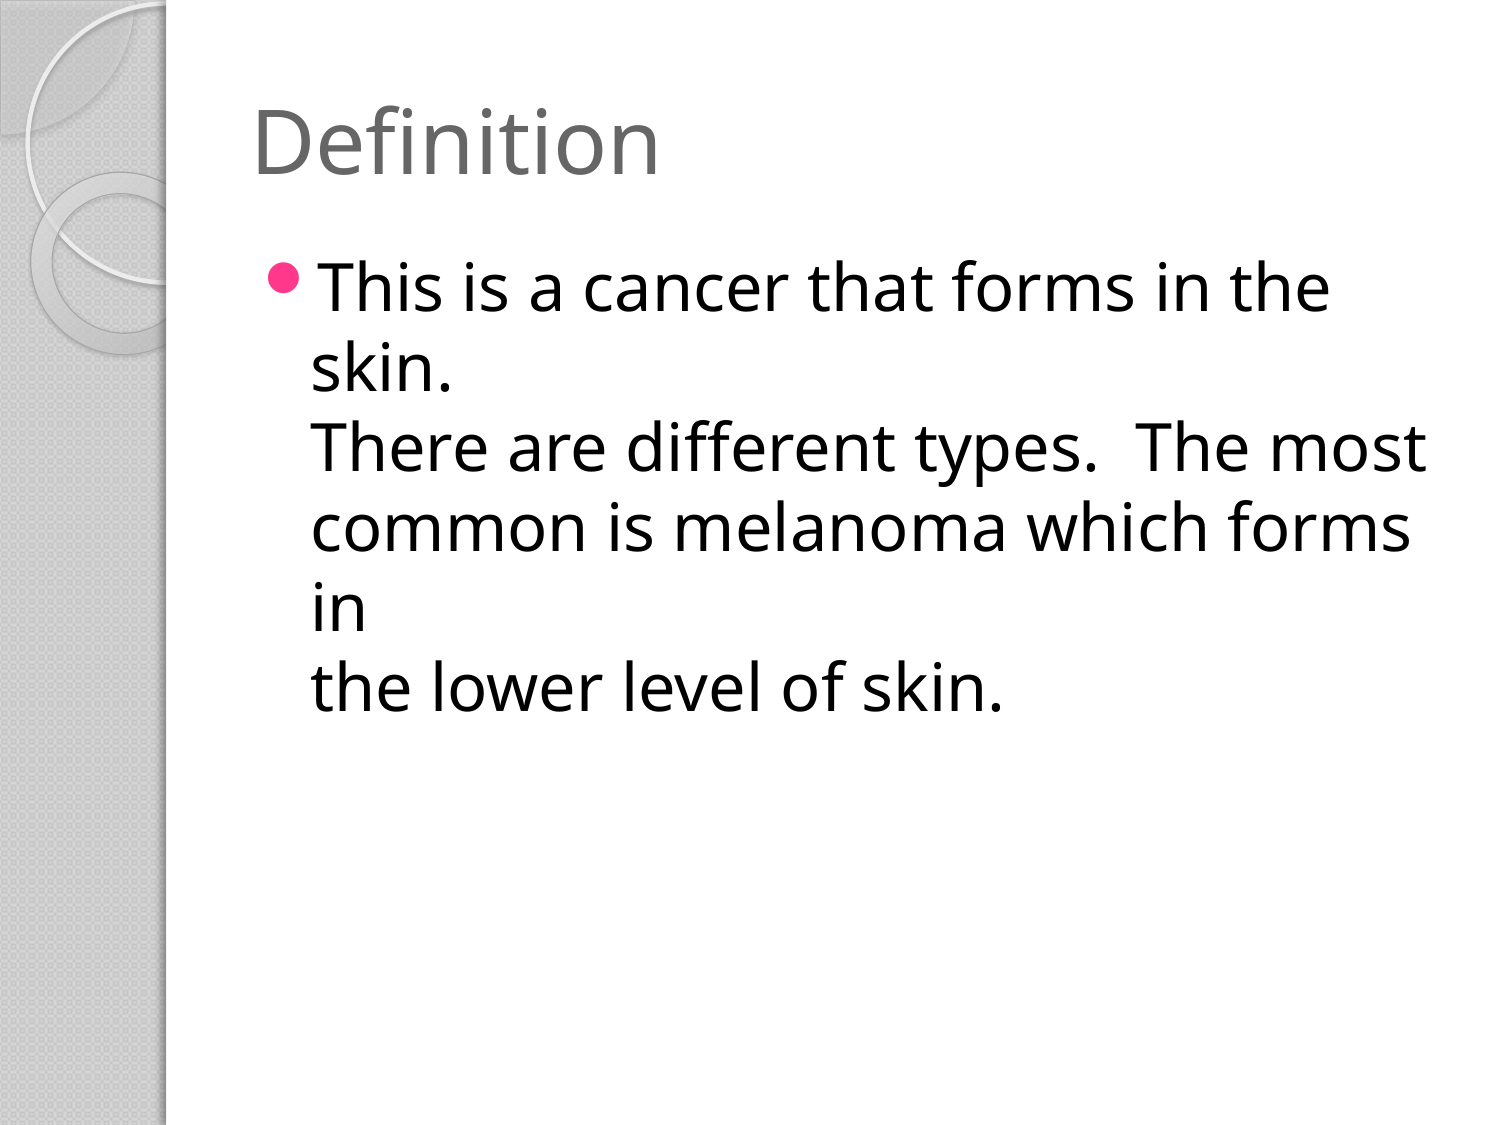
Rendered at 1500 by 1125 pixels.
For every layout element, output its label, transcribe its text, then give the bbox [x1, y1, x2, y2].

list This is a cancer that forms in the skin. There are different types. The most common is melanoma which forms in the lower level of skin. [235, 237, 1466, 1025]
title Definition [235, 45, 1466, 233]
